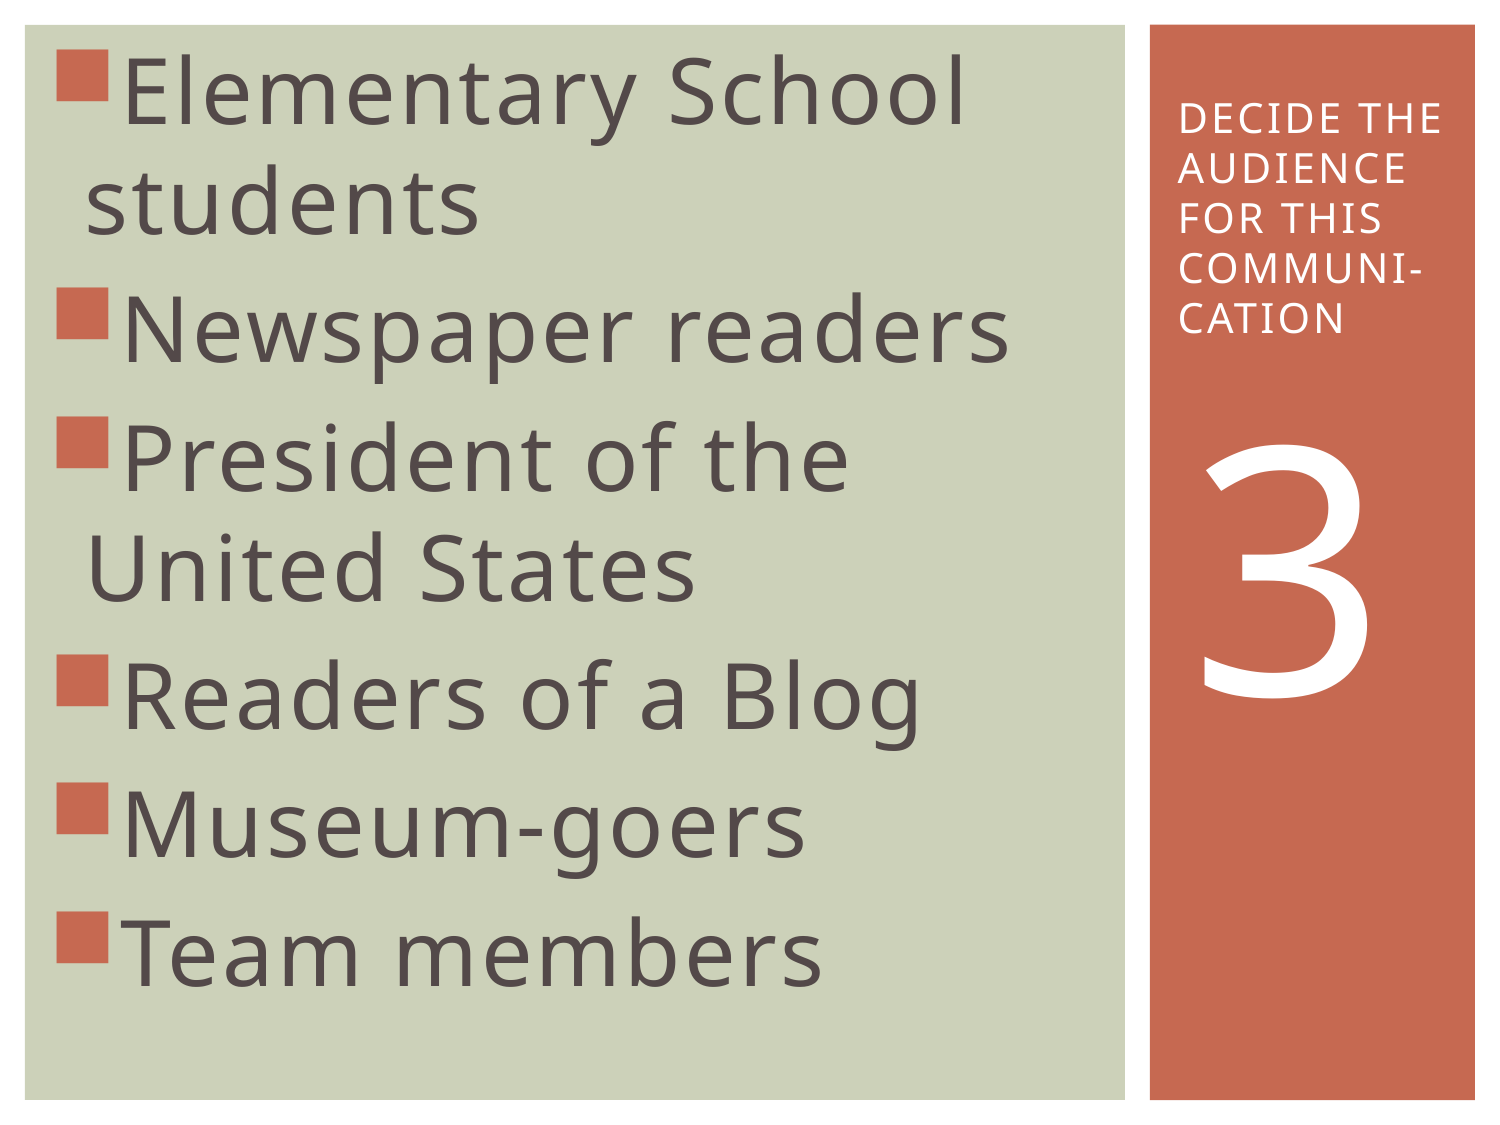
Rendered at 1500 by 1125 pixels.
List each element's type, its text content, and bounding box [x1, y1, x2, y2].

list Elementary School students Newspaper readers President of the United States Readers of a Blog Museum-goers Team members [24, 24, 1125, 1100]
list 3 [1174, 350, 1449, 812]
title Decide the audience for this communi-cation [1162, 50, 1475, 350]
